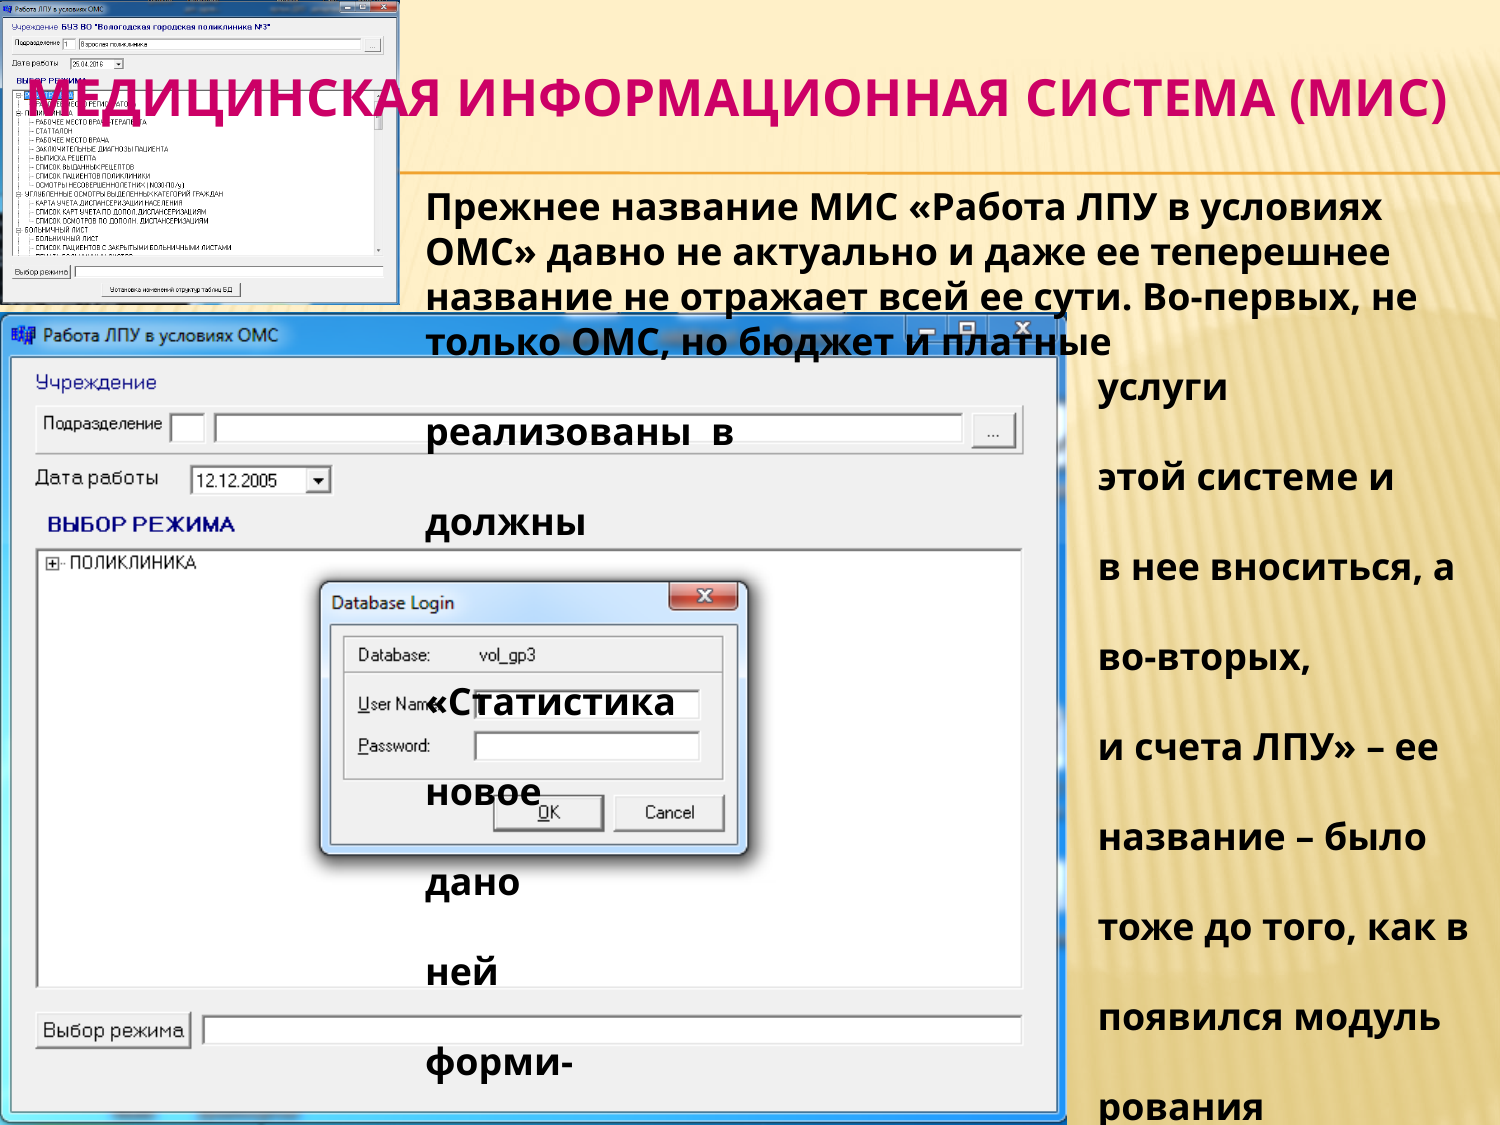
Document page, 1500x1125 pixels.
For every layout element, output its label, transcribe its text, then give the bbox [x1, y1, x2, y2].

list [0, 312, 1067, 1125]
picture [0, 0, 401, 305]
text_box Прежнее название МИС «Работа ЛПУ в условиях ОМС» давно не актуально и даже ее теперешнее название не отражает всей ее сути. Во-первых, не только ОМС, но бюджет и платные услуги реализованы в этой системе и должны в нее вноситься, а во-вторых, «Статистика и счета ЛПУ» – ее новое название – было дано тоже до того, как в ней появился модуль форми- рования электронных медицинских документов и статистика стала не главной ее функцией. [410, 175, 1500, 1125]
title медицинская информационная система (мис) [410, 30, 1475, 161]
